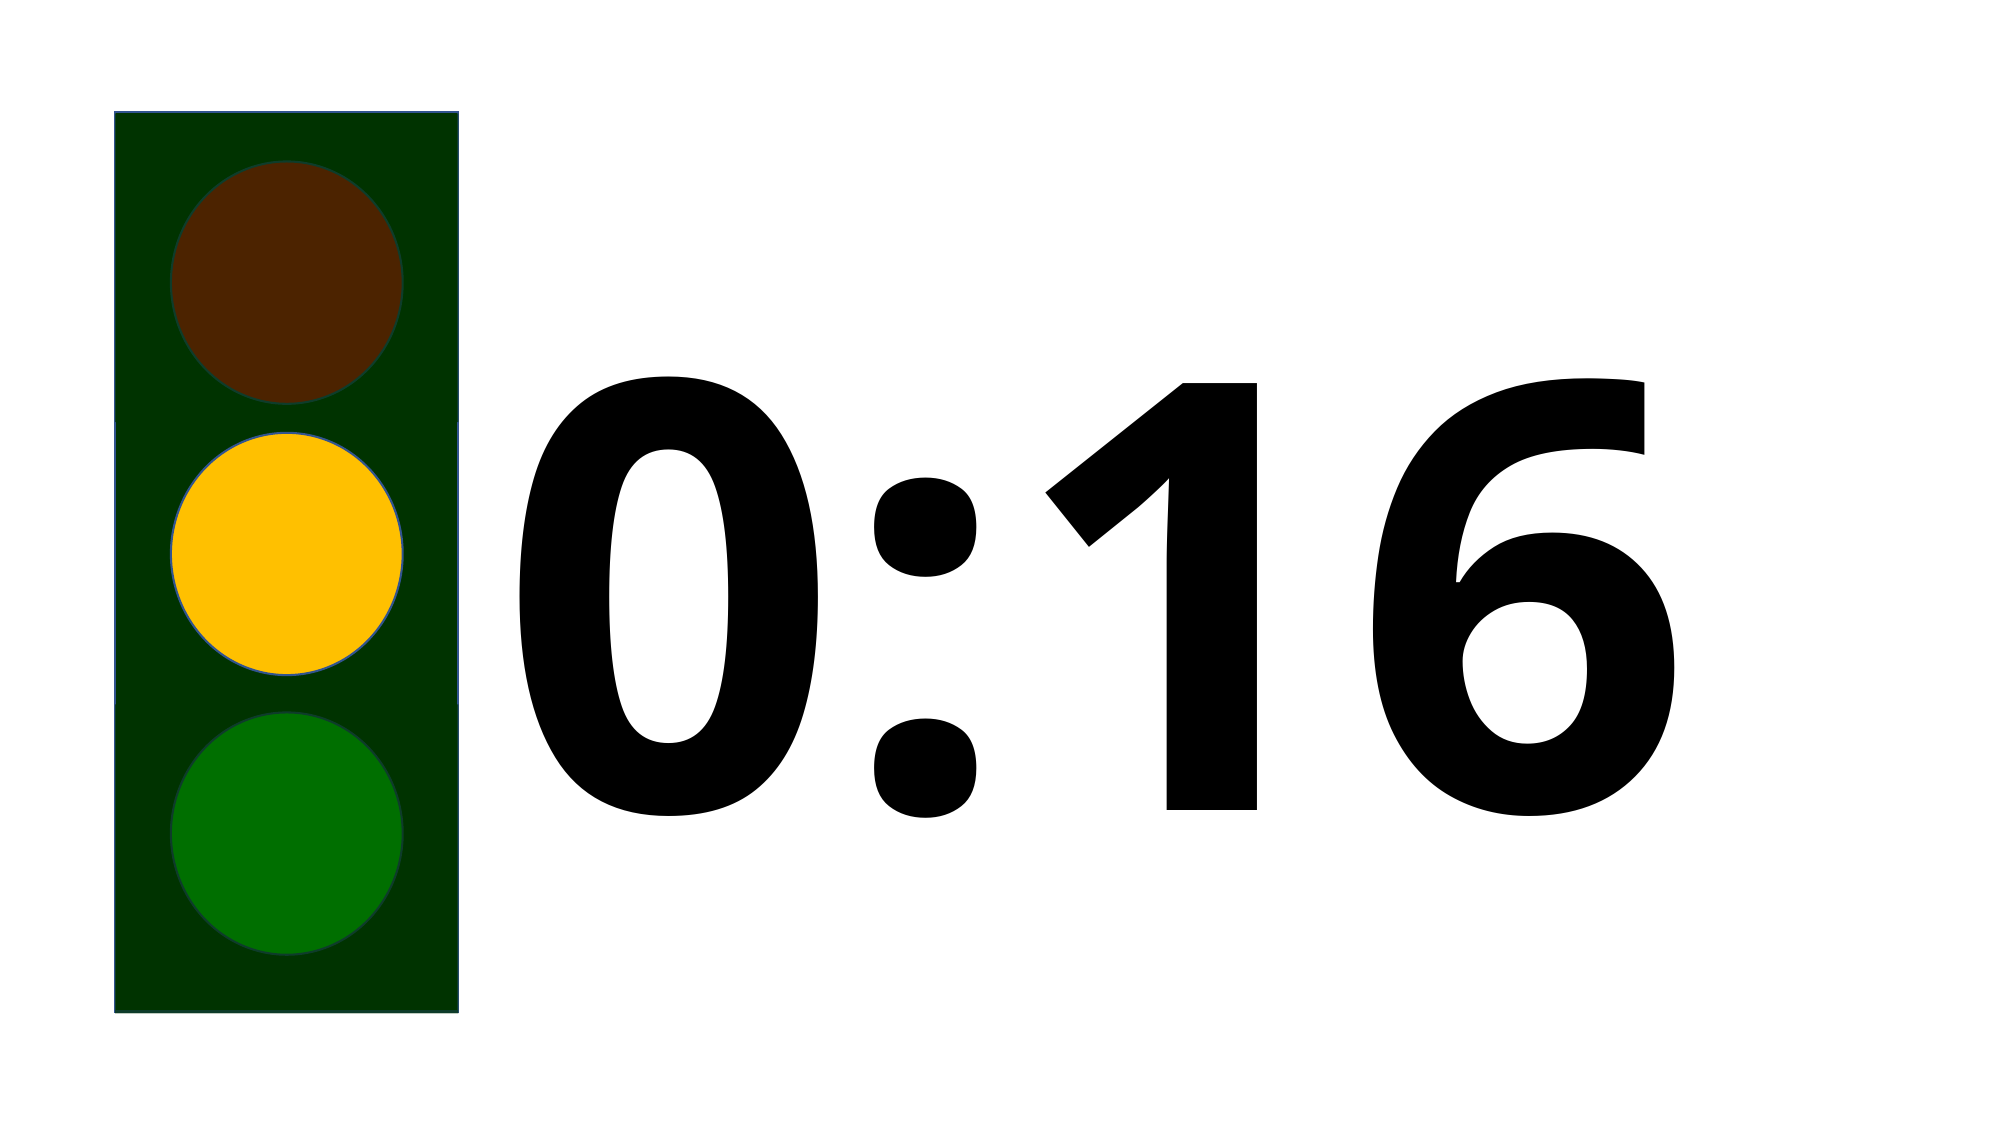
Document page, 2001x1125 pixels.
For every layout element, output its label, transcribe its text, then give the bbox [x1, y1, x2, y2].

text_box [114, 112, 459, 423]
text_box 0:16 [483, 204, 1924, 938]
text_box [114, 703, 459, 1014]
text_box [114, 423, 459, 703]
text_box [169, 431, 404, 677]
